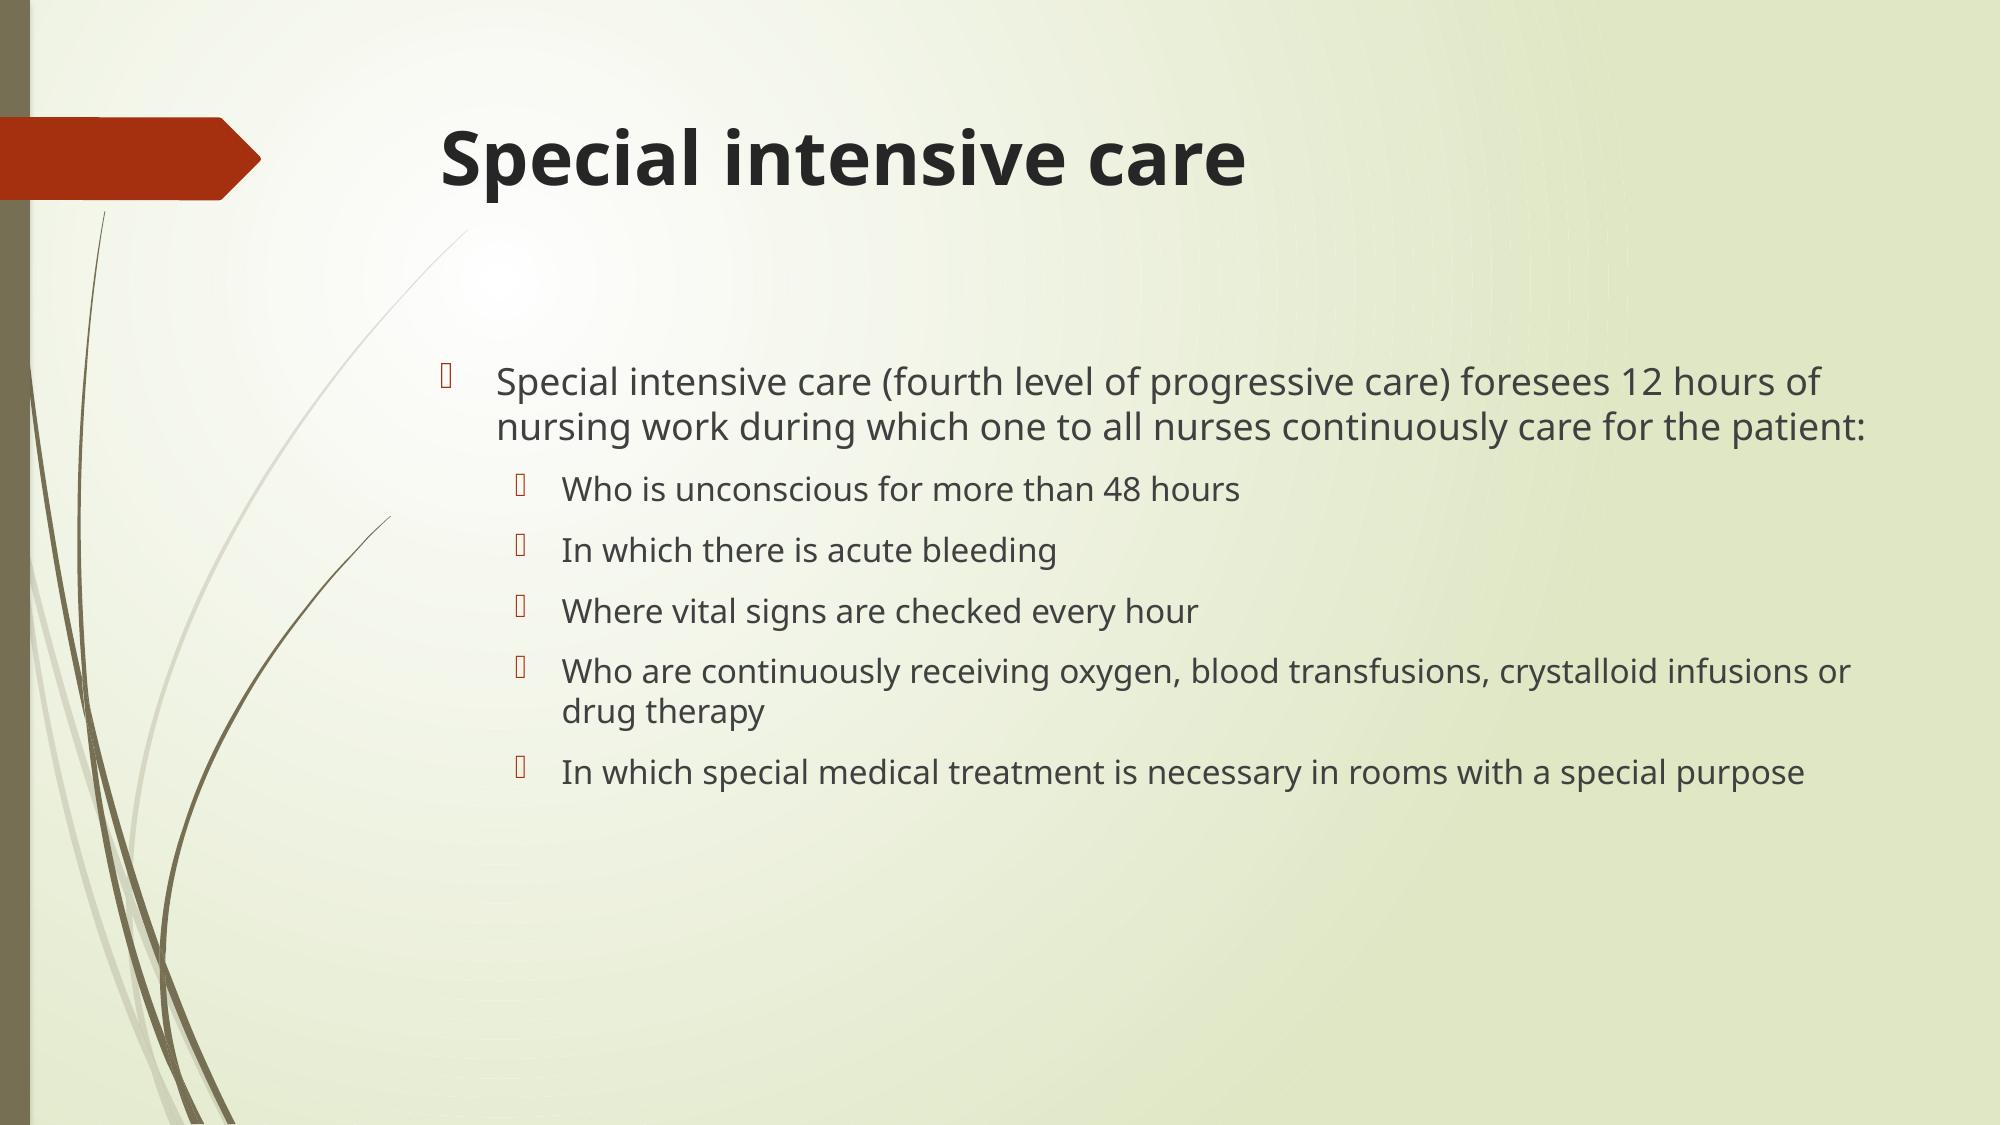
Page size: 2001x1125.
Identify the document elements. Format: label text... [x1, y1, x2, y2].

title Special intensive care [425, 102, 1888, 313]
list Special intensive care (fourth level of progressive care) foresees 12 hours of nursing work during which one to all nurses continuously care for the patient: Who is unconscious for more than 48 hours In which there is acute bleeding Where vital signs are checked every hour Who are continuously receiving oxygen, blood transfusions, crystalloid infusions or drug therapy In which special medical treatment is necessary in rooms with a special purpose [424, 350, 1888, 970]
